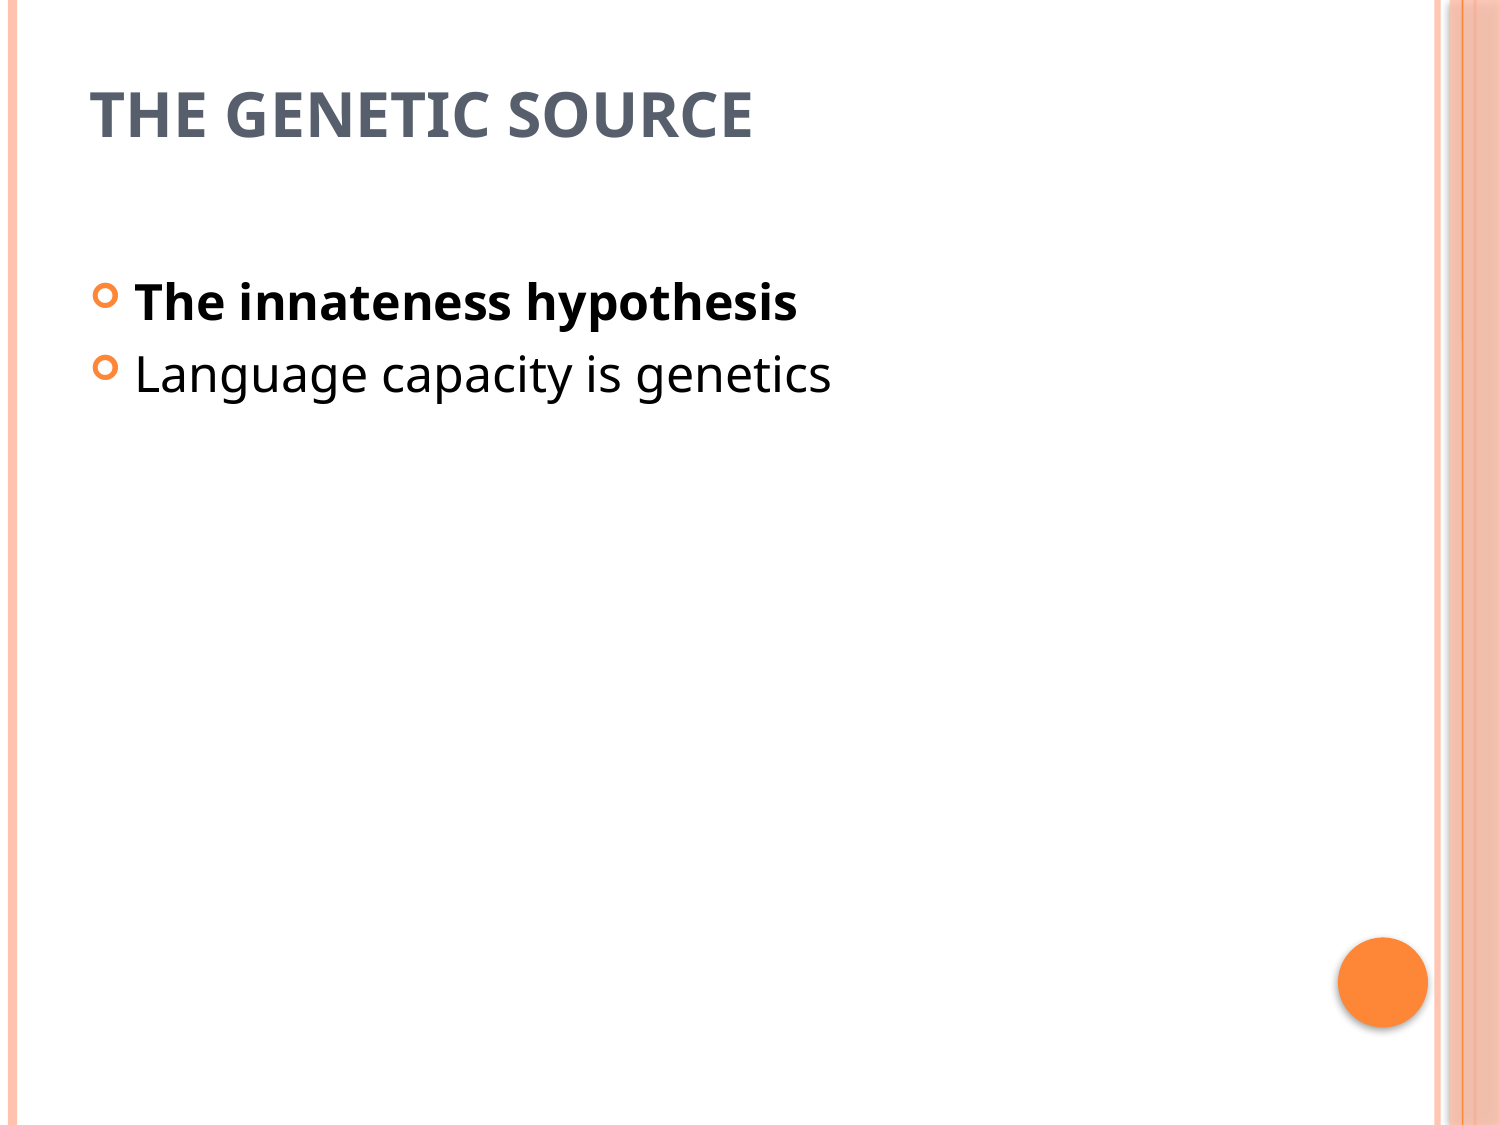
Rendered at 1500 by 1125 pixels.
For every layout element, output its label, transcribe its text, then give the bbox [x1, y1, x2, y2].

title The genetic source [75, 45, 1300, 233]
list The innateness hypothesis Language capacity is genetics [75, 262, 1300, 1062]
